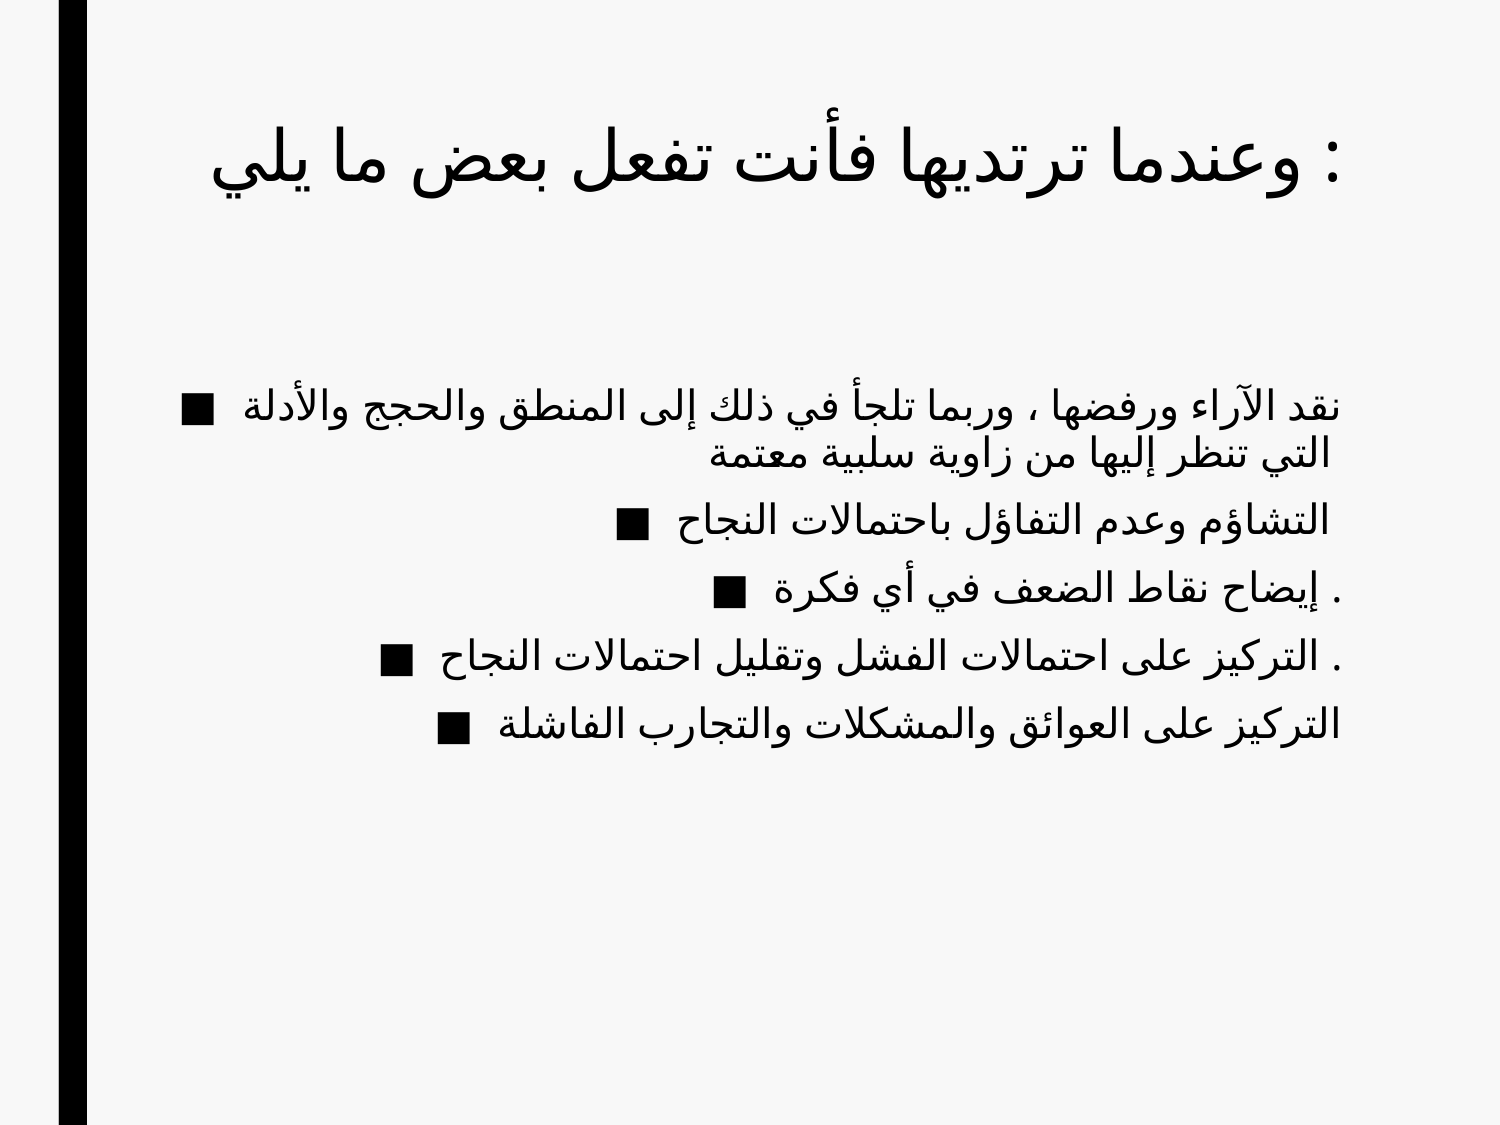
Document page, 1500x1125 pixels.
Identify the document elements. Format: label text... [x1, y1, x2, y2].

title وعندما ترتديها فأنت تفعل بعض ما يلي : [168, 111, 1351, 357]
list نقد الآراء ورفضها ، وربما تلجأ في ذلك إلى المنطق والحجج والأدلة التي تنظر إليها من زاوية سلبية معتمة التشاؤم وعدم التفاؤل باحتمالات النجاح إيضاح نقاط الضعف في أي فكرة . التركيز على احتمالات الفشل وتقليل احتمالات النجاح . التركيز على العوائق والمشكلات والتجارب الفاشلة [168, 374, 1351, 963]
